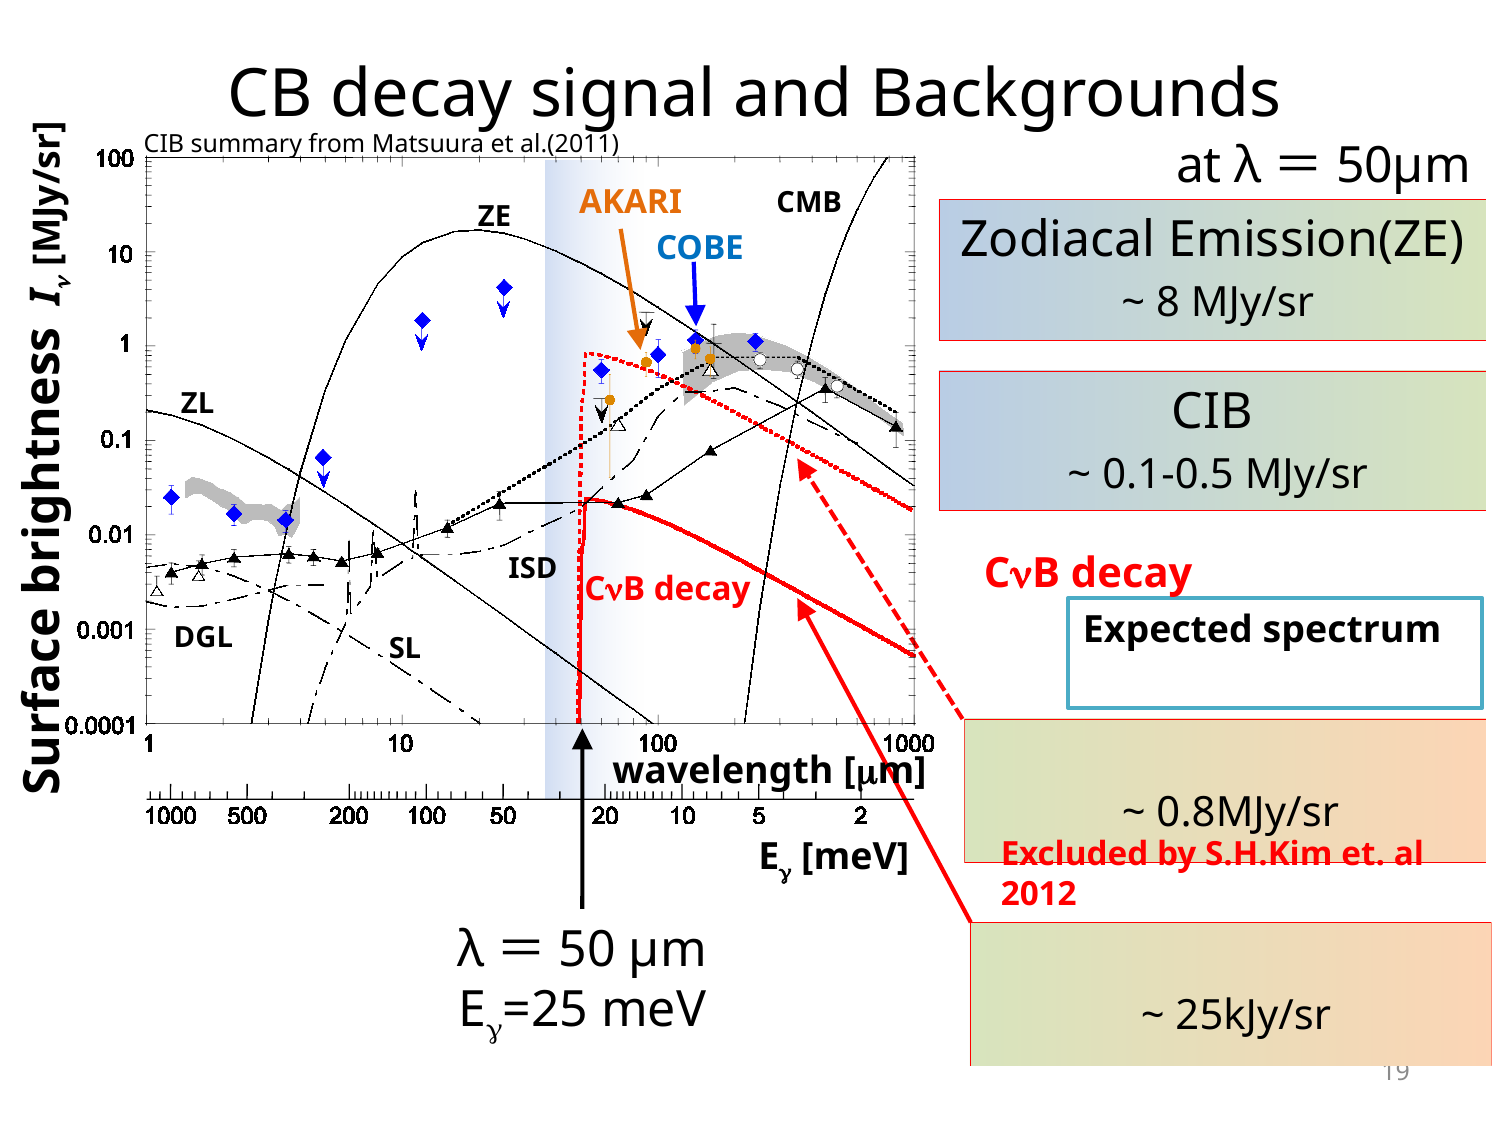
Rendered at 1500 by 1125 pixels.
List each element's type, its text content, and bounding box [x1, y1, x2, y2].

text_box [65, 149, 935, 825]
slide_number 19 [1074, 1066, 1425, 1103]
text_box Surface brightness I [MJy/sr] [2, 106, 83, 811]
text_box Excluded by S.H.Kim et. al 2012 [986, 825, 1500, 920]
text_box E [meV] [743, 832, 925, 891]
text_box CIB summary from Matsuura et al.(2011) [128, 120, 635, 147]
text_box λ＝50 μm E=25 meV [419, 908, 746, 1052]
text_box CB decay [969, 538, 1208, 604]
text_box at λ＝50μm [1161, 125, 1488, 201]
